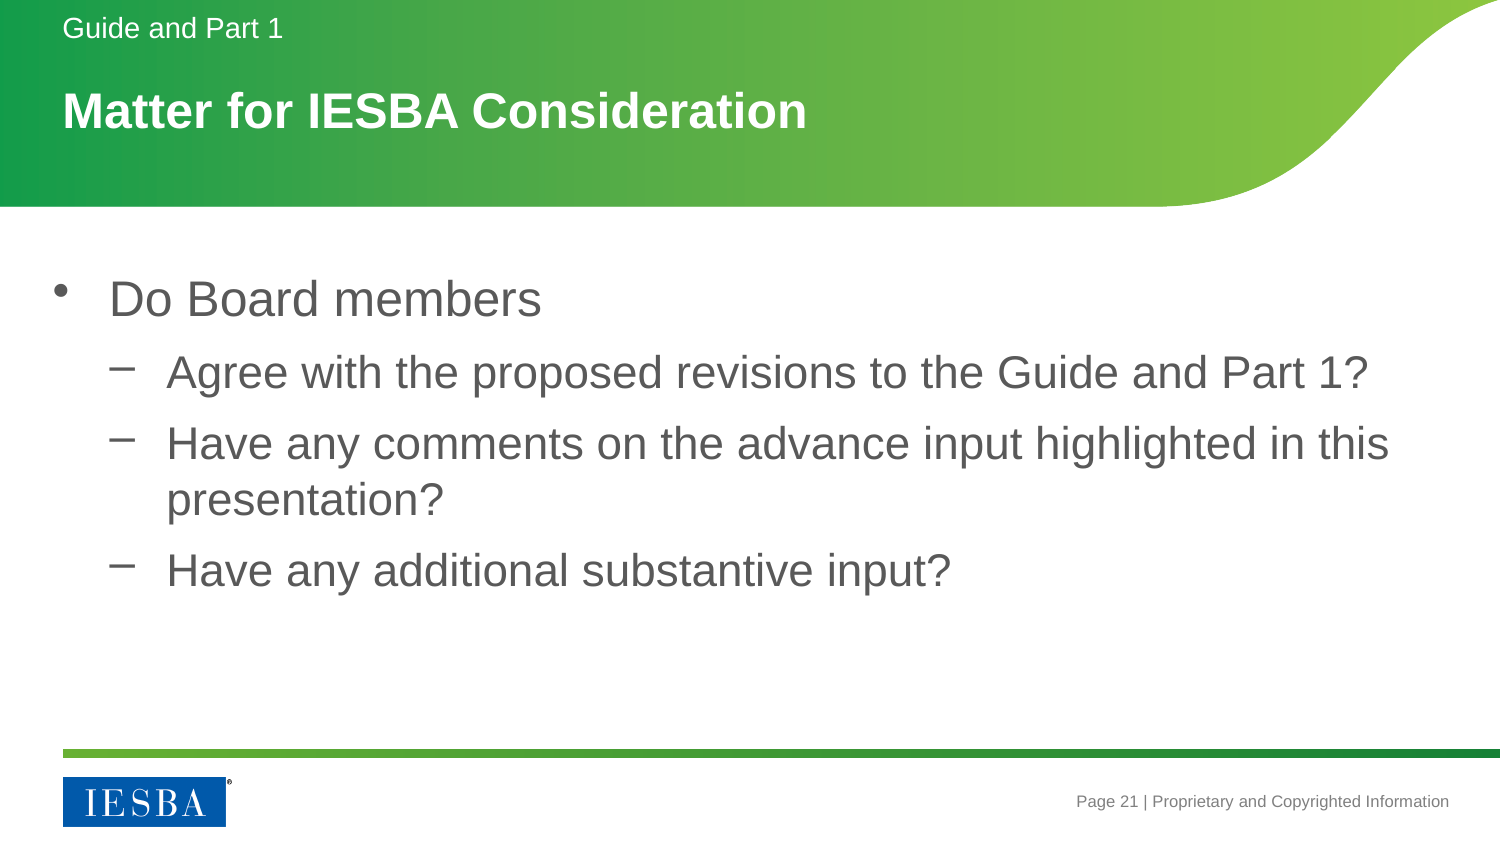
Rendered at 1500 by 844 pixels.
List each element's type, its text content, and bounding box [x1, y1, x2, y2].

picture [63, 777, 232, 827]
list Do Board members Agree with the proposed revisions to the Guide and Part 1? Have any comments on the advance input highlighted in this presentation? Have any additional substantive input? [37, 259, 1463, 762]
picture [0, 0, 1500, 207]
title Matter for IESBA Consideration [62, 75, 1300, 142]
subtitle Guide and Part 1 [62, 9, 500, 38]
